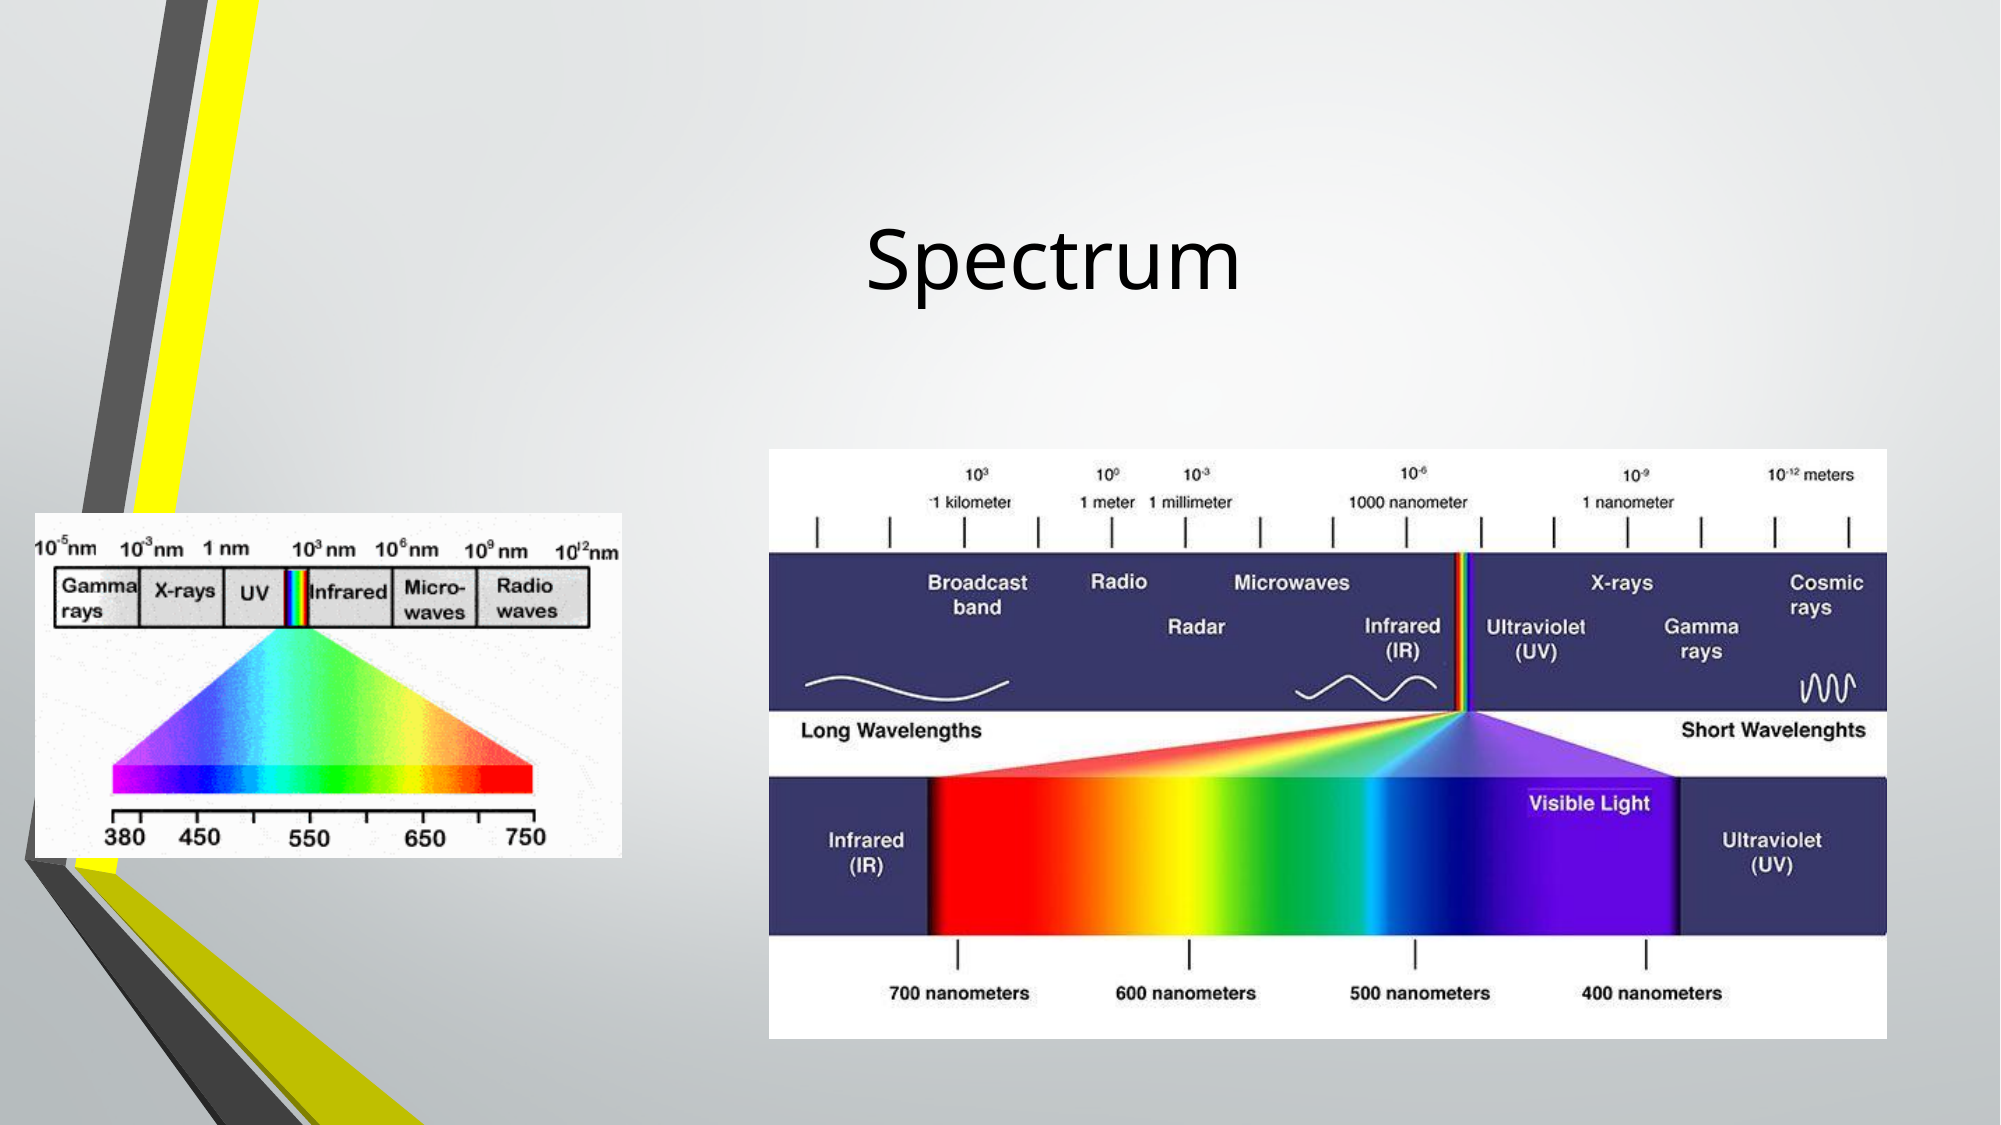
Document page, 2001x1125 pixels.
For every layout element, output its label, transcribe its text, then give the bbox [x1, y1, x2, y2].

title Spectrum [243, 112, 1887, 400]
picture [768, 448, 1888, 1040]
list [35, 513, 622, 858]
